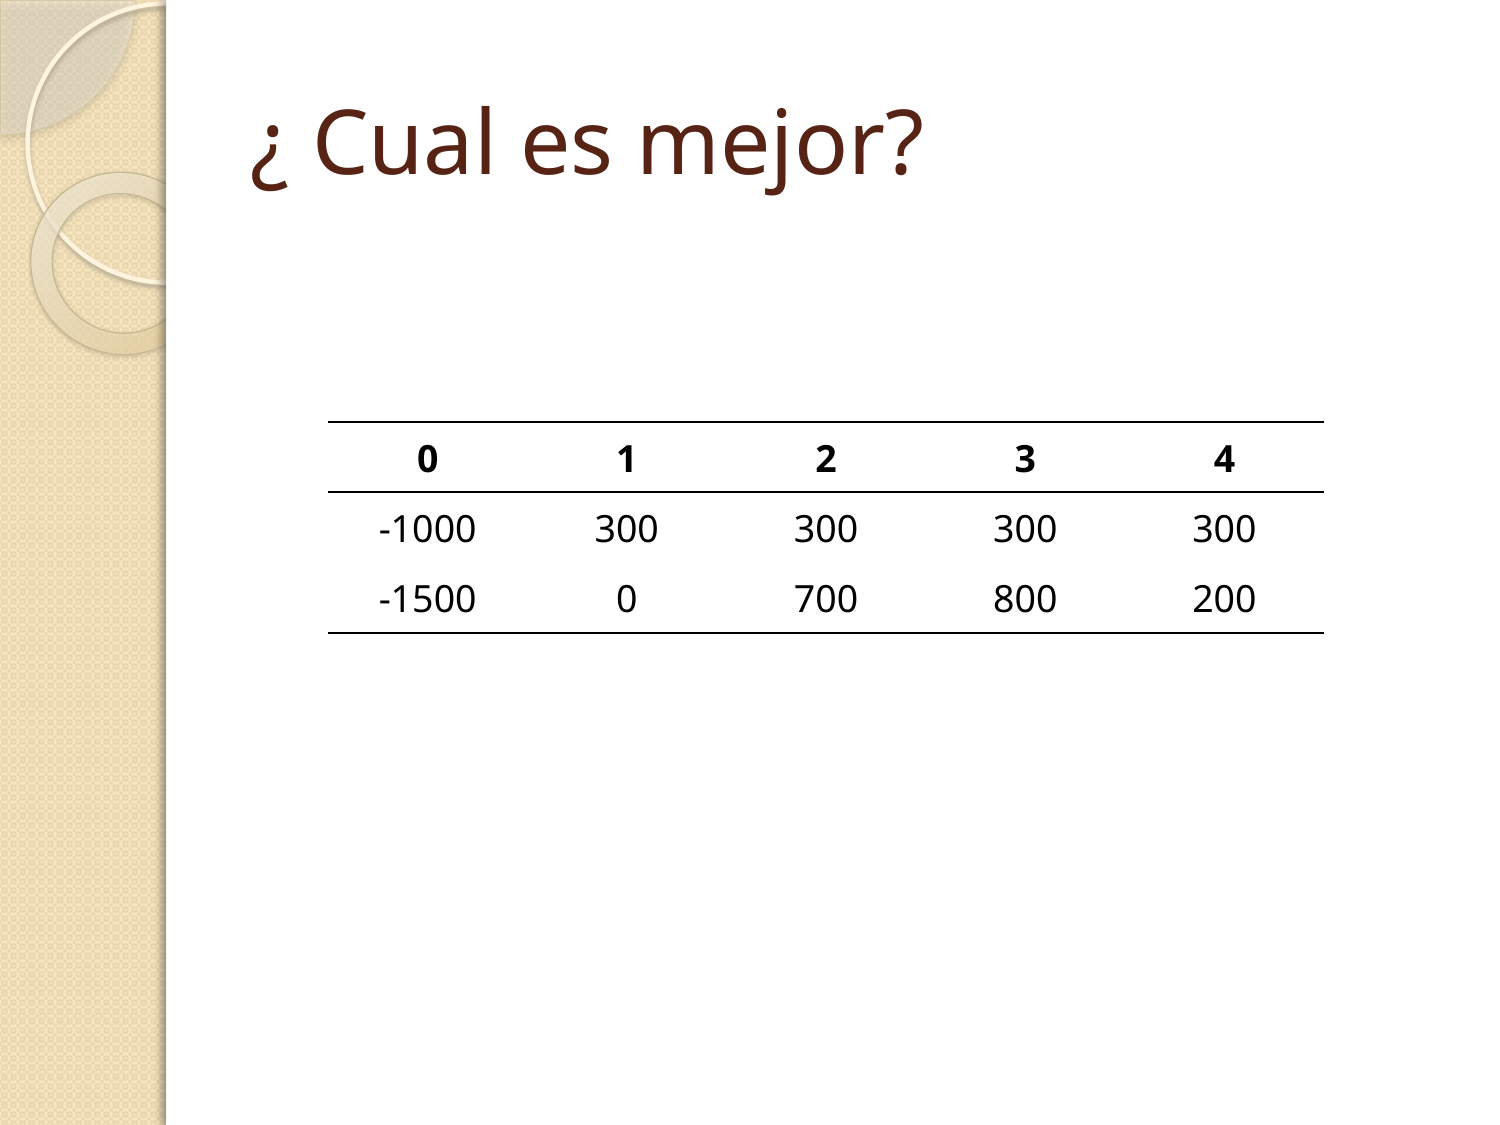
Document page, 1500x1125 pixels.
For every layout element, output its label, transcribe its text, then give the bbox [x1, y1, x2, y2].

table_header 3 [926, 423, 1125, 491]
table_header 4 [1125, 423, 1324, 491]
table_cell 300 [527, 493, 726, 562]
title ¿ Cual es mejor? [235, 45, 1466, 233]
table_header 0 [328, 423, 527, 491]
table_cell 0 [527, 562, 726, 632]
table_cell 200 [1125, 562, 1324, 632]
table_header 1 [527, 423, 726, 491]
table_cell 700 [726, 562, 926, 632]
table_cell -1500 [328, 562, 527, 632]
table_header 2 [726, 423, 926, 491]
table_cell -1000 [328, 493, 527, 562]
table_cell 300 [726, 493, 926, 562]
table_cell 300 [926, 493, 1125, 562]
table_cell 300 [1125, 493, 1324, 562]
table_cell 800 [926, 562, 1125, 632]
